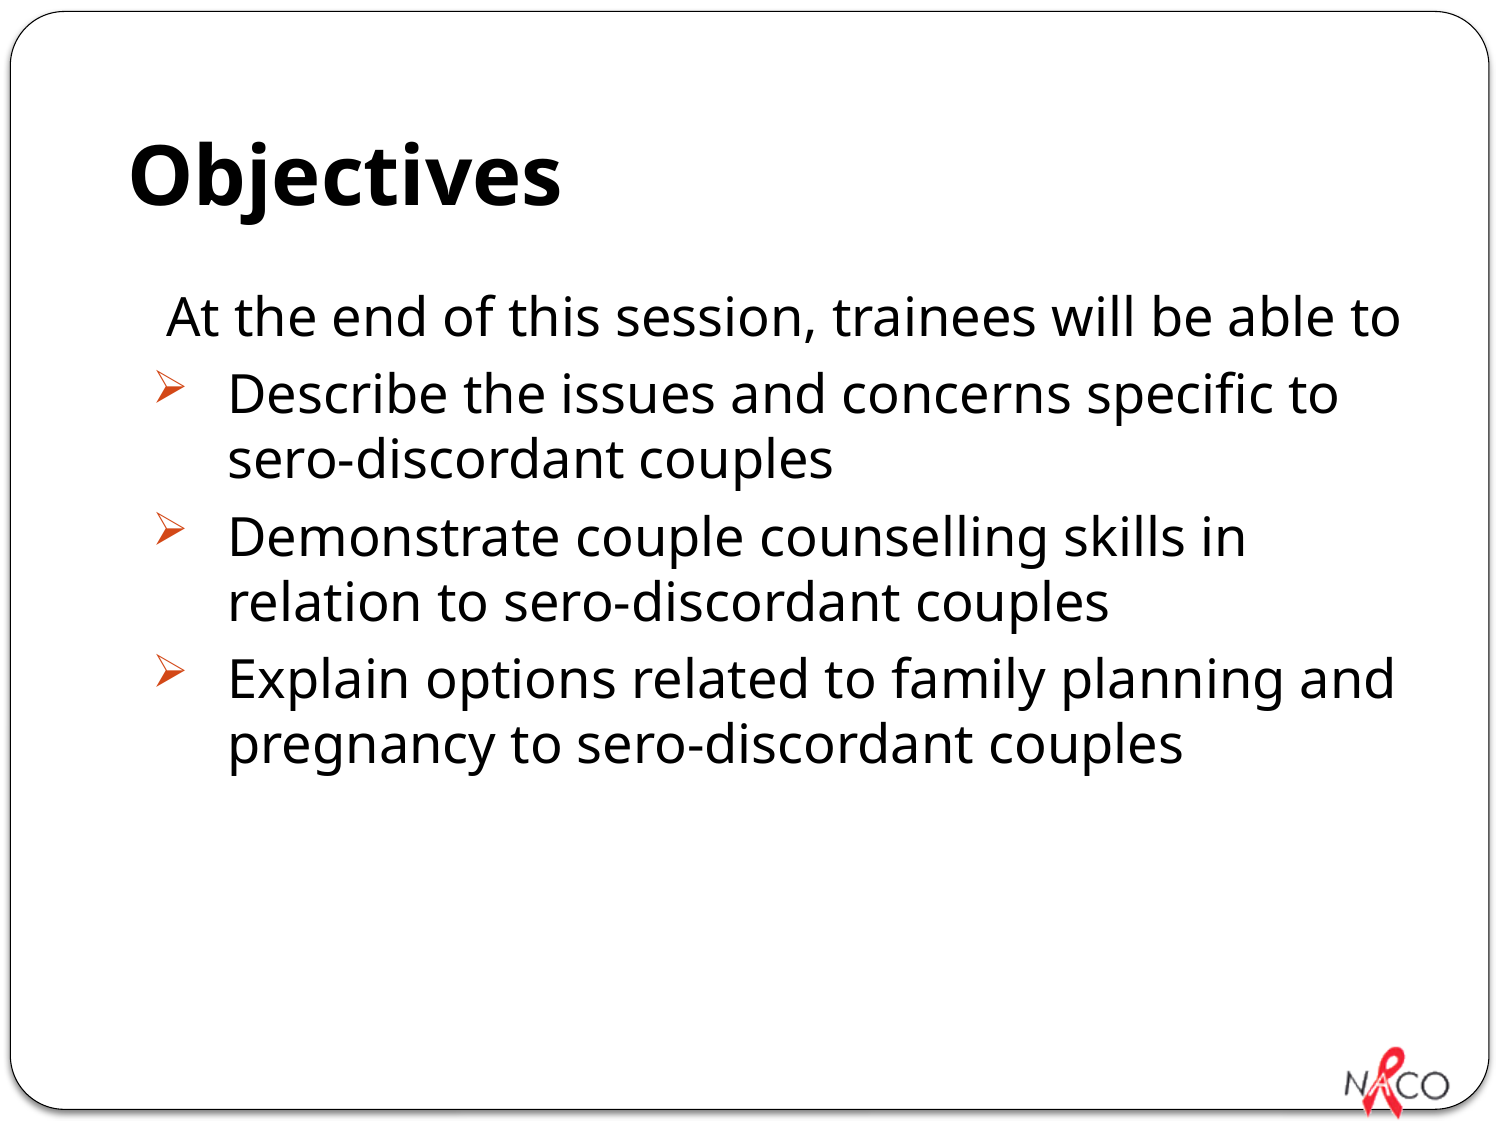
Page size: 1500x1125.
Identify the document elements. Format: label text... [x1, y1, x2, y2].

picture [1337, 1042, 1455, 1125]
list At the end of this session, trainees will be able to Describe the issues and concerns specific to sero-discordant couples Demonstrate couple counselling skills in relation to sero-discordant couples Explain options related to family planning and pregnancy to sero-discordant couples [137, 274, 1426, 988]
title Objectives [112, 44, 1426, 238]
